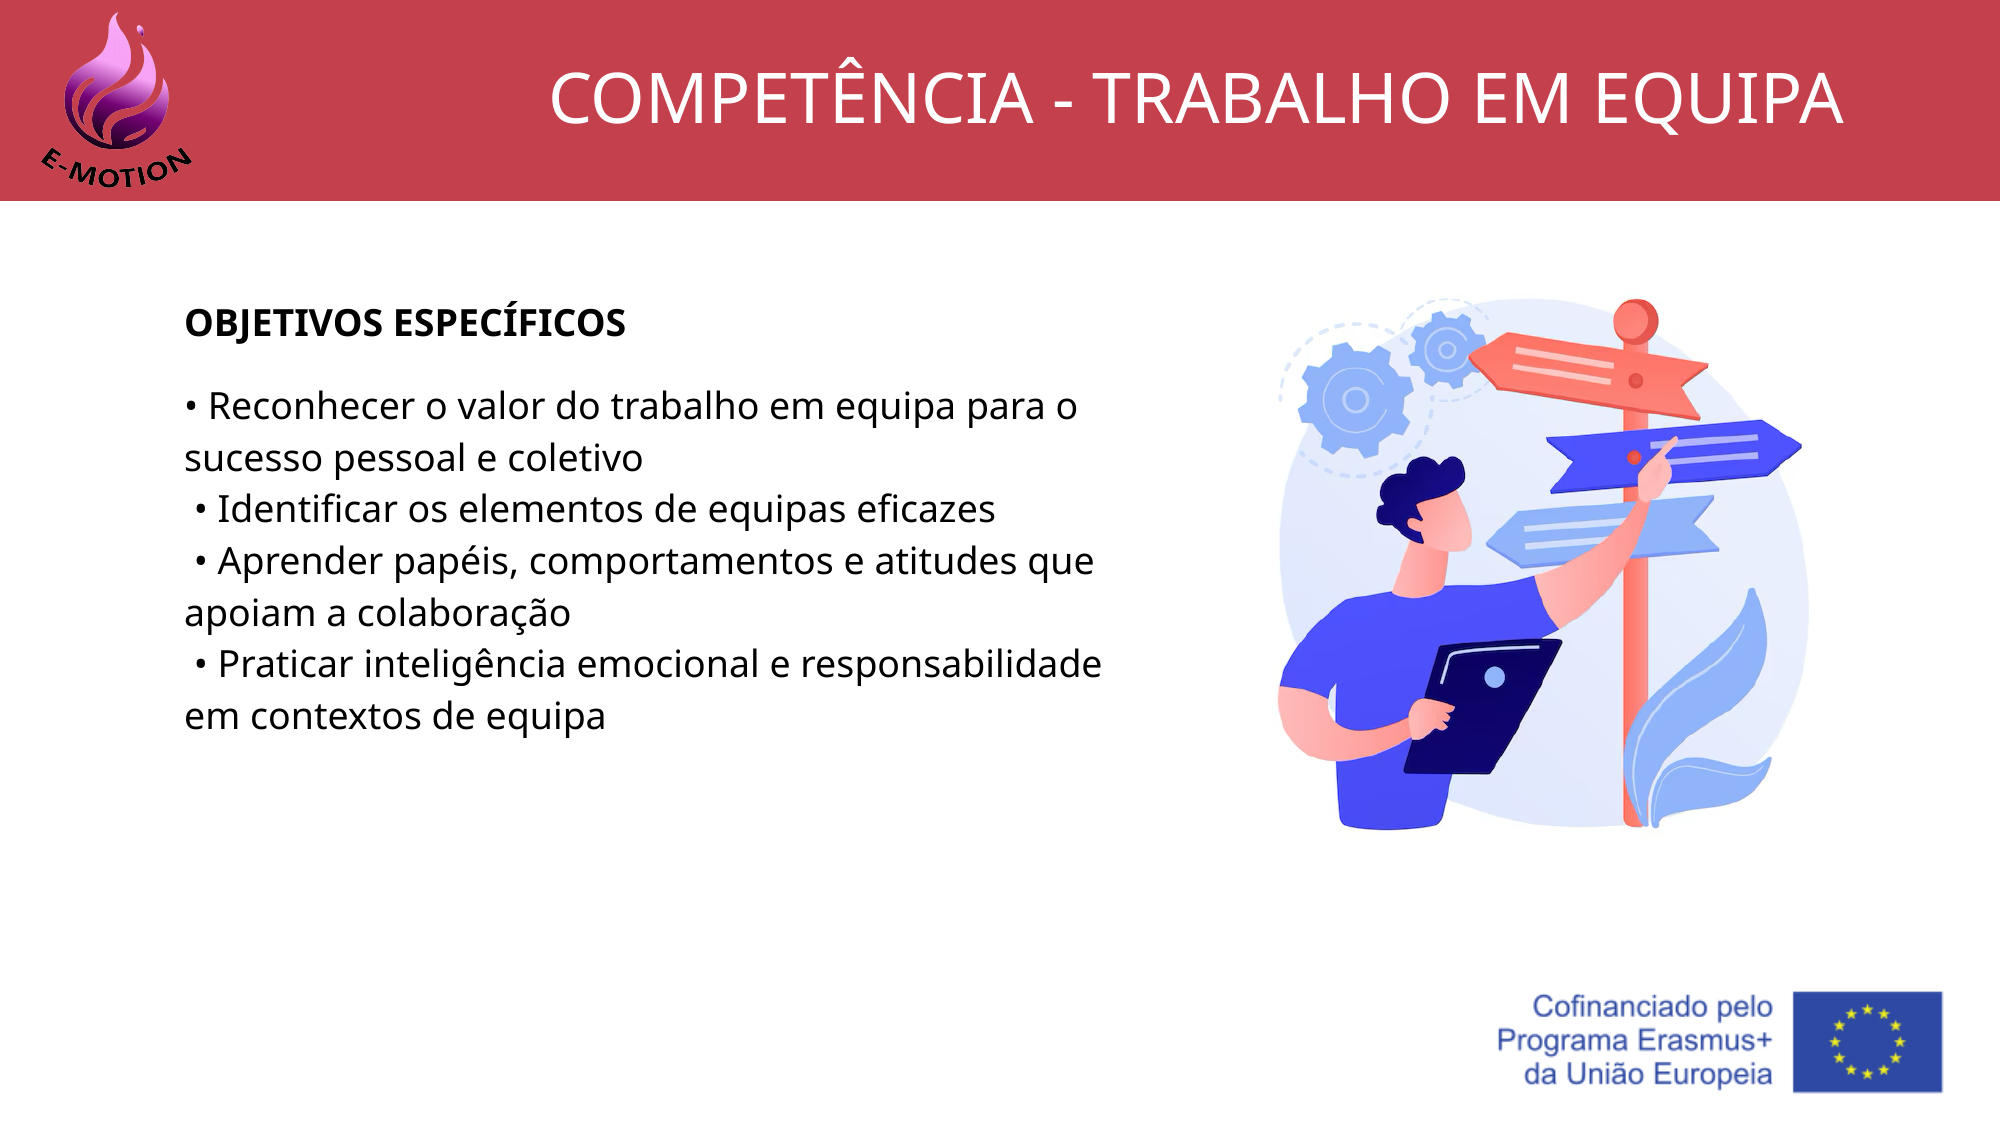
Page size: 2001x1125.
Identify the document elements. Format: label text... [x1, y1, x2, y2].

text_box OBJETIVOS ESPECÍFICOS • Reconhecer o valor do trabalho em equipa para o sucesso pessoal e coletivo • Identificar os elementos de equipas eficazes • Aprender papéis, comportamentos e atitudes que apoiam a colaboração • Praticar inteligência emocional e responsabilidade em contextos de equipa [169, 284, 1182, 821]
picture [1396, 955, 2000, 1125]
picture [0, 0, 253, 247]
picture [1188, 207, 1898, 918]
text_box COMPETÊNCIA - TRABALHO EM EQUIPA [257, 55, 1861, 196]
